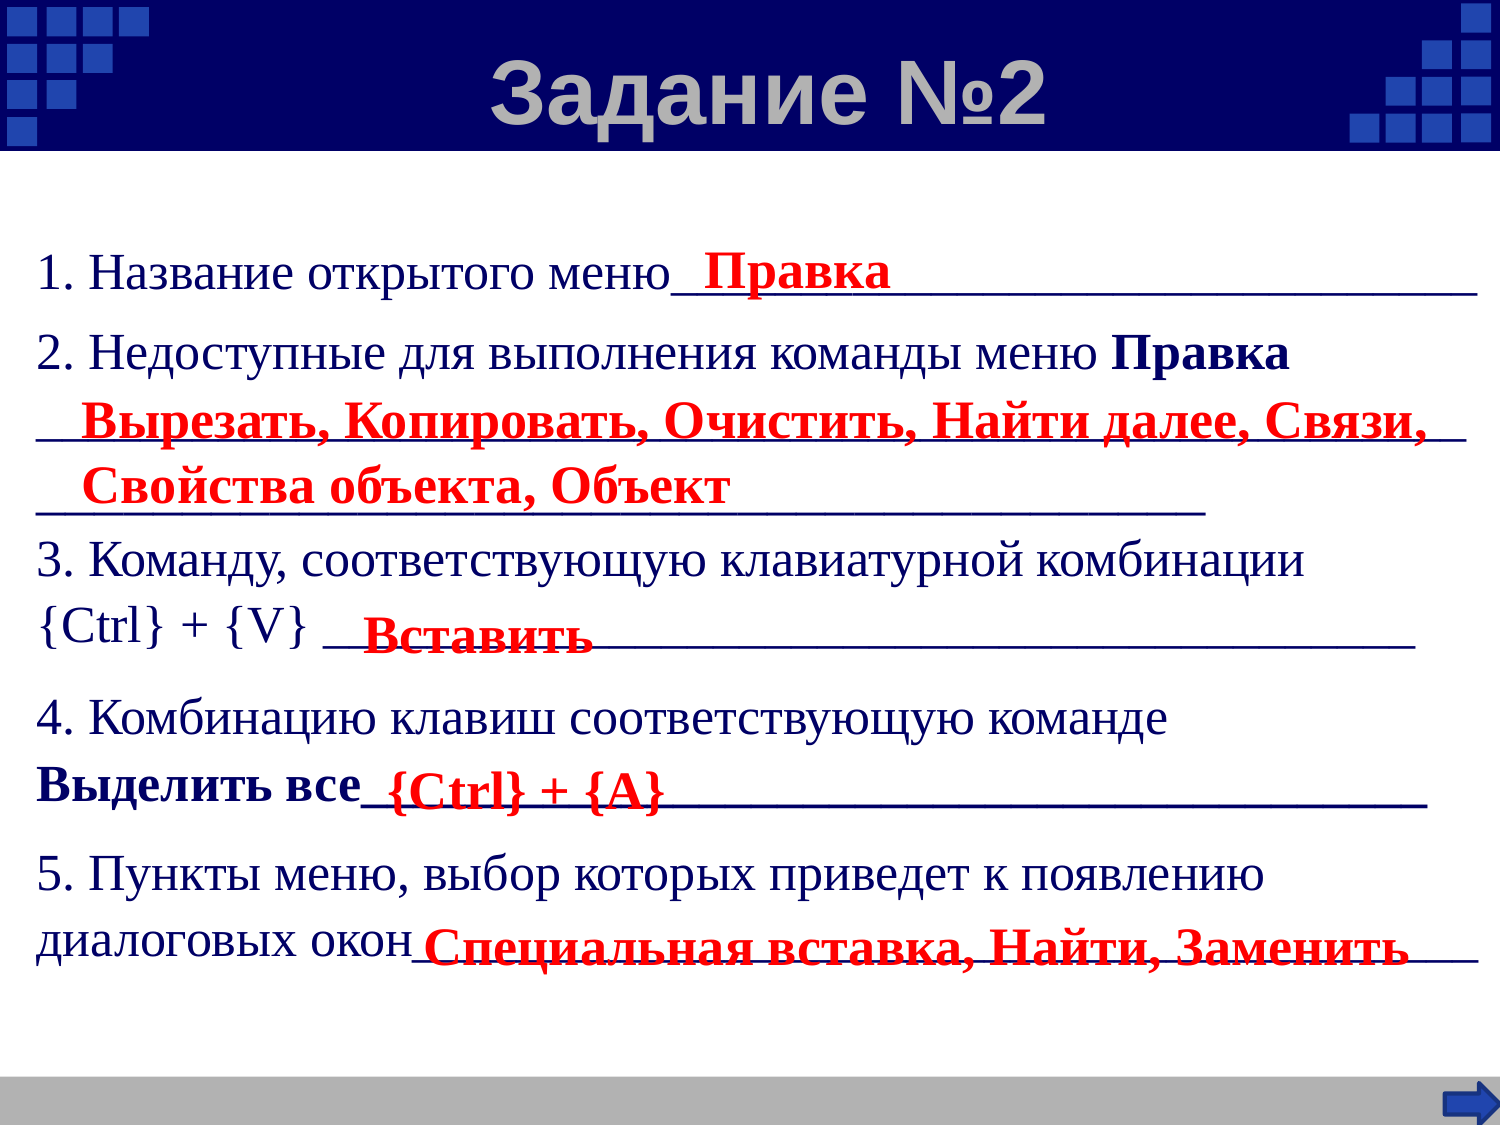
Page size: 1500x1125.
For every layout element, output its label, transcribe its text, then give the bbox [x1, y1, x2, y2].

text_box Вырезать, Копировать, Очистить, Найти далее, Связи, Свойства объекта, Объект [67, 376, 1469, 522]
table_cell 5. Пункты меню, выбор которых приведет к появлению диалоговых окон_________________________________________ [23, 836, 1500, 1071]
text_box {Ctrl} + {А} [372, 748, 691, 828]
table_header 1. Название открытого меню_______________________________ [23, 221, 1500, 315]
text_box [1442, 1081, 1500, 1125]
table_cell 3. Команду, соответствующую клавиатурной комбинации {Ctrl} + {V} __________________________________________ [23, 521, 1500, 680]
text_box Вставить [348, 592, 625, 673]
text_box Задание №2 [91, 38, 1447, 138]
text_box Специальная вставка, Найти, Заменить [408, 903, 1463, 984]
text_box Правка [690, 227, 960, 307]
table_cell 4. Комбинацию клавиш соответствующую команде Выделить все_________________________________________ [23, 680, 1500, 836]
table_cell 2. Недоступные для выполнения команды меню Правка _______________________________________________________ ________________________________________ [23, 315, 1500, 521]
